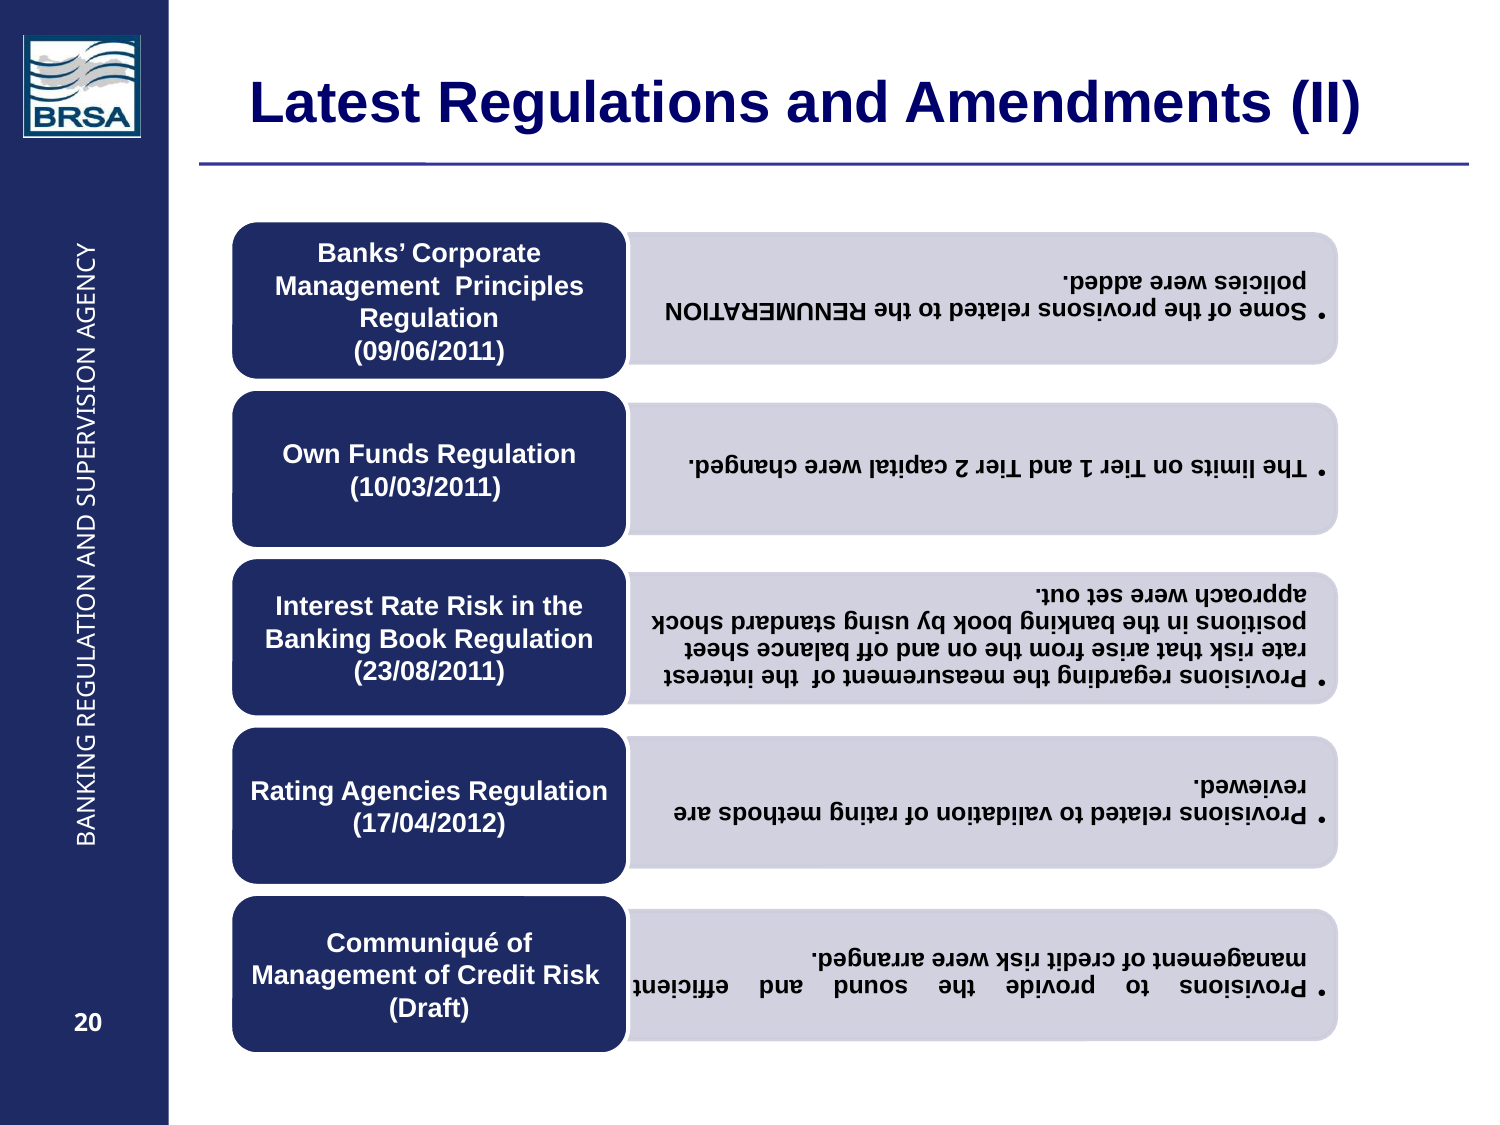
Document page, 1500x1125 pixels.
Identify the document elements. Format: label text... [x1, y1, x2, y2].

picture [23, 35, 141, 138]
title Latest Regulations and Amendments (II) [234, 34, 1430, 163]
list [229, 219, 1337, 1055]
